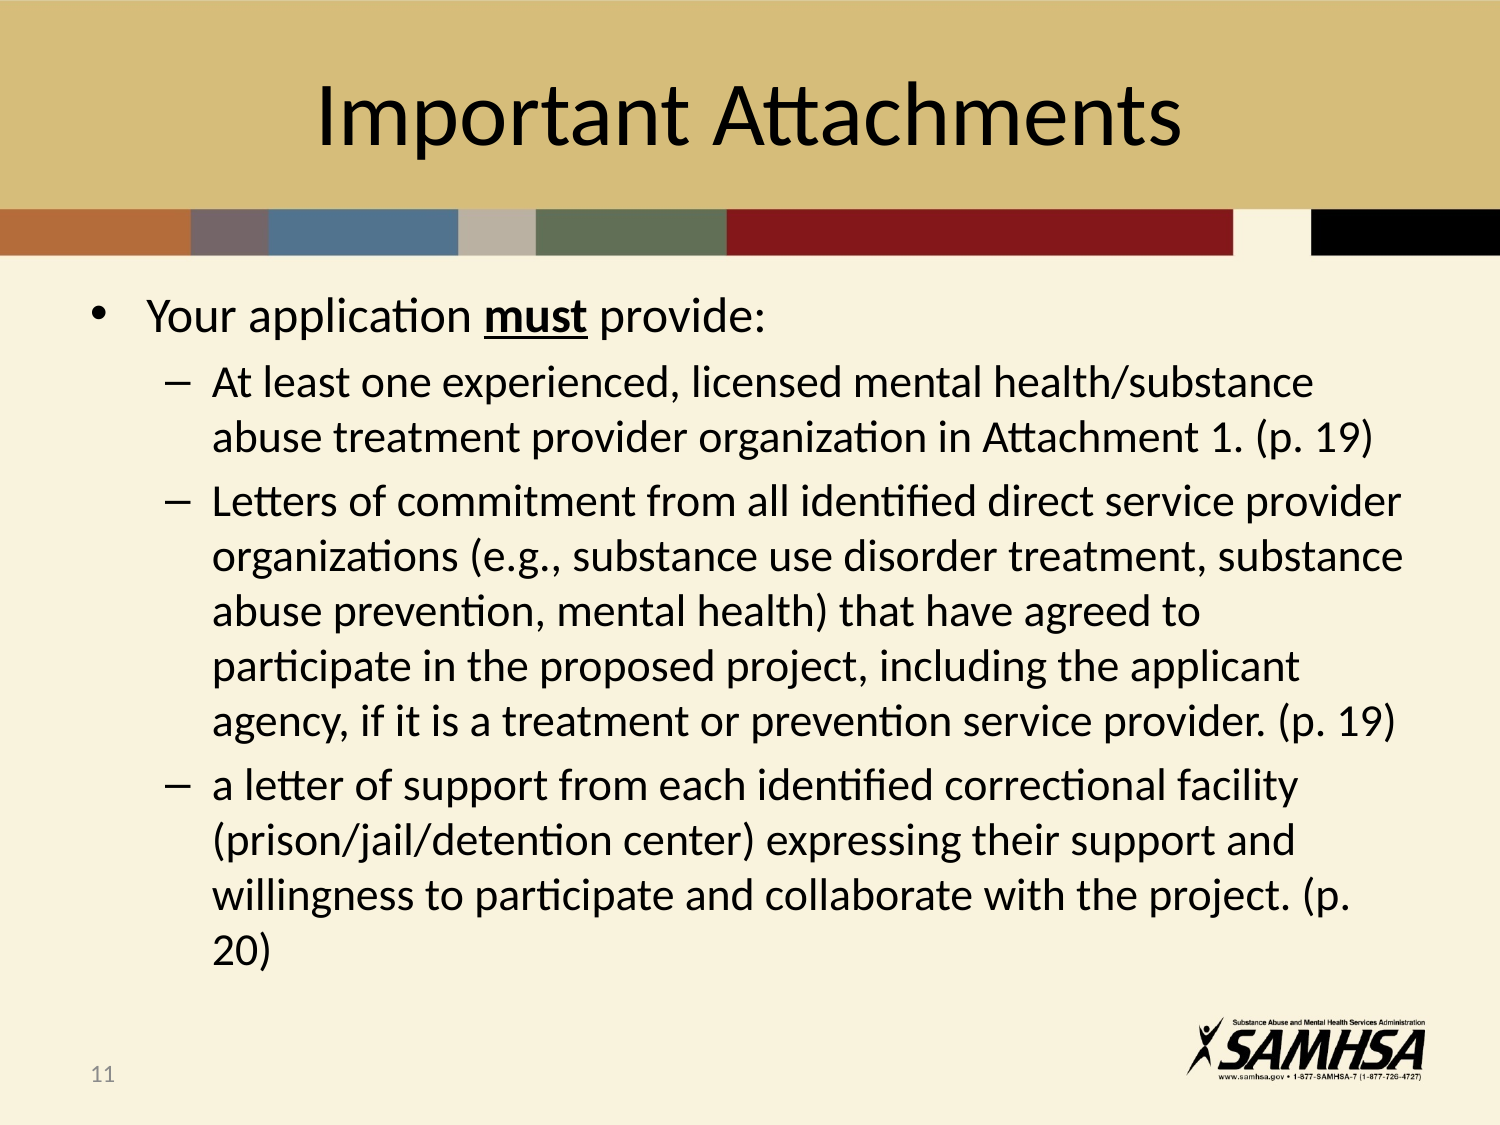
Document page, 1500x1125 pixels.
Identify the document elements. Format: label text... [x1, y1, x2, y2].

slide_number 11 [75, 1042, 425, 1103]
list Your application must provide: At least one experienced, licensed mental health/substance abuse treatment provider organization in Attachment 1. (p. 19) Letters of commitment from all identified direct service provider organizations (e.g., substance use disorder treatment, substance abuse prevention, mental health) that have agreed to participate in the proposed project, including the applicant agency, if it is a treatment or prevention service provider. (p. 19) a letter of support from each identified correctional facility (prison/jail/detention center) expressing their support and willingness to participate and collaborate with the project. (p. 20) [74, 274, 1426, 981]
title Important Attachments [74, 24, 1426, 193]
picture [0, 0, 1500, 1125]
